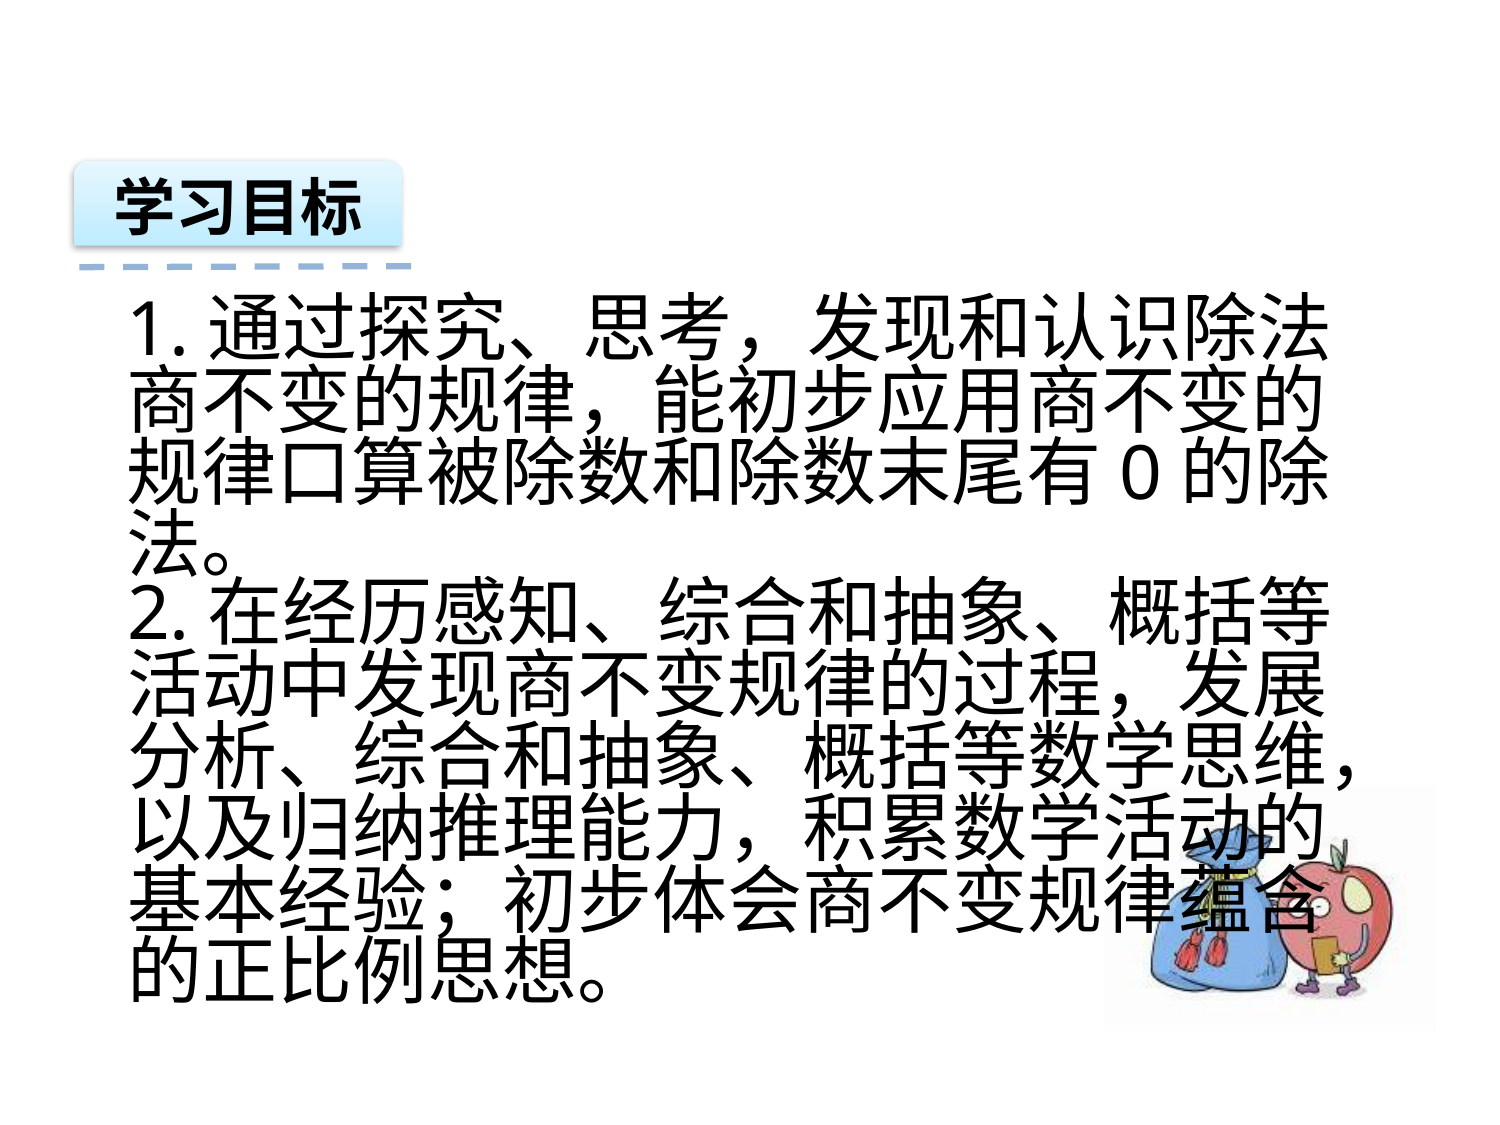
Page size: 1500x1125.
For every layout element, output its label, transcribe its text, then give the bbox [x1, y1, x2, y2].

text_box 2.在经历感知、综合和抽象、概括等活动中发现商不变规律的过程，发展分析、综合和抽象、概括等数学思维，以及归纳推理能力，积累数学活动的基本经验；初步体会商不变规律蕴含的正比例思想。 [112, 593, 1353, 1021]
picture [1104, 786, 1436, 1031]
text_box 学习目标 [73, 160, 404, 247]
text_box 1.通过探究、思考，发现和认识除法商不变的规律，能初步应用商不变的规律口算被除数和除数末尾有0的除法。 [112, 290, 1365, 593]
